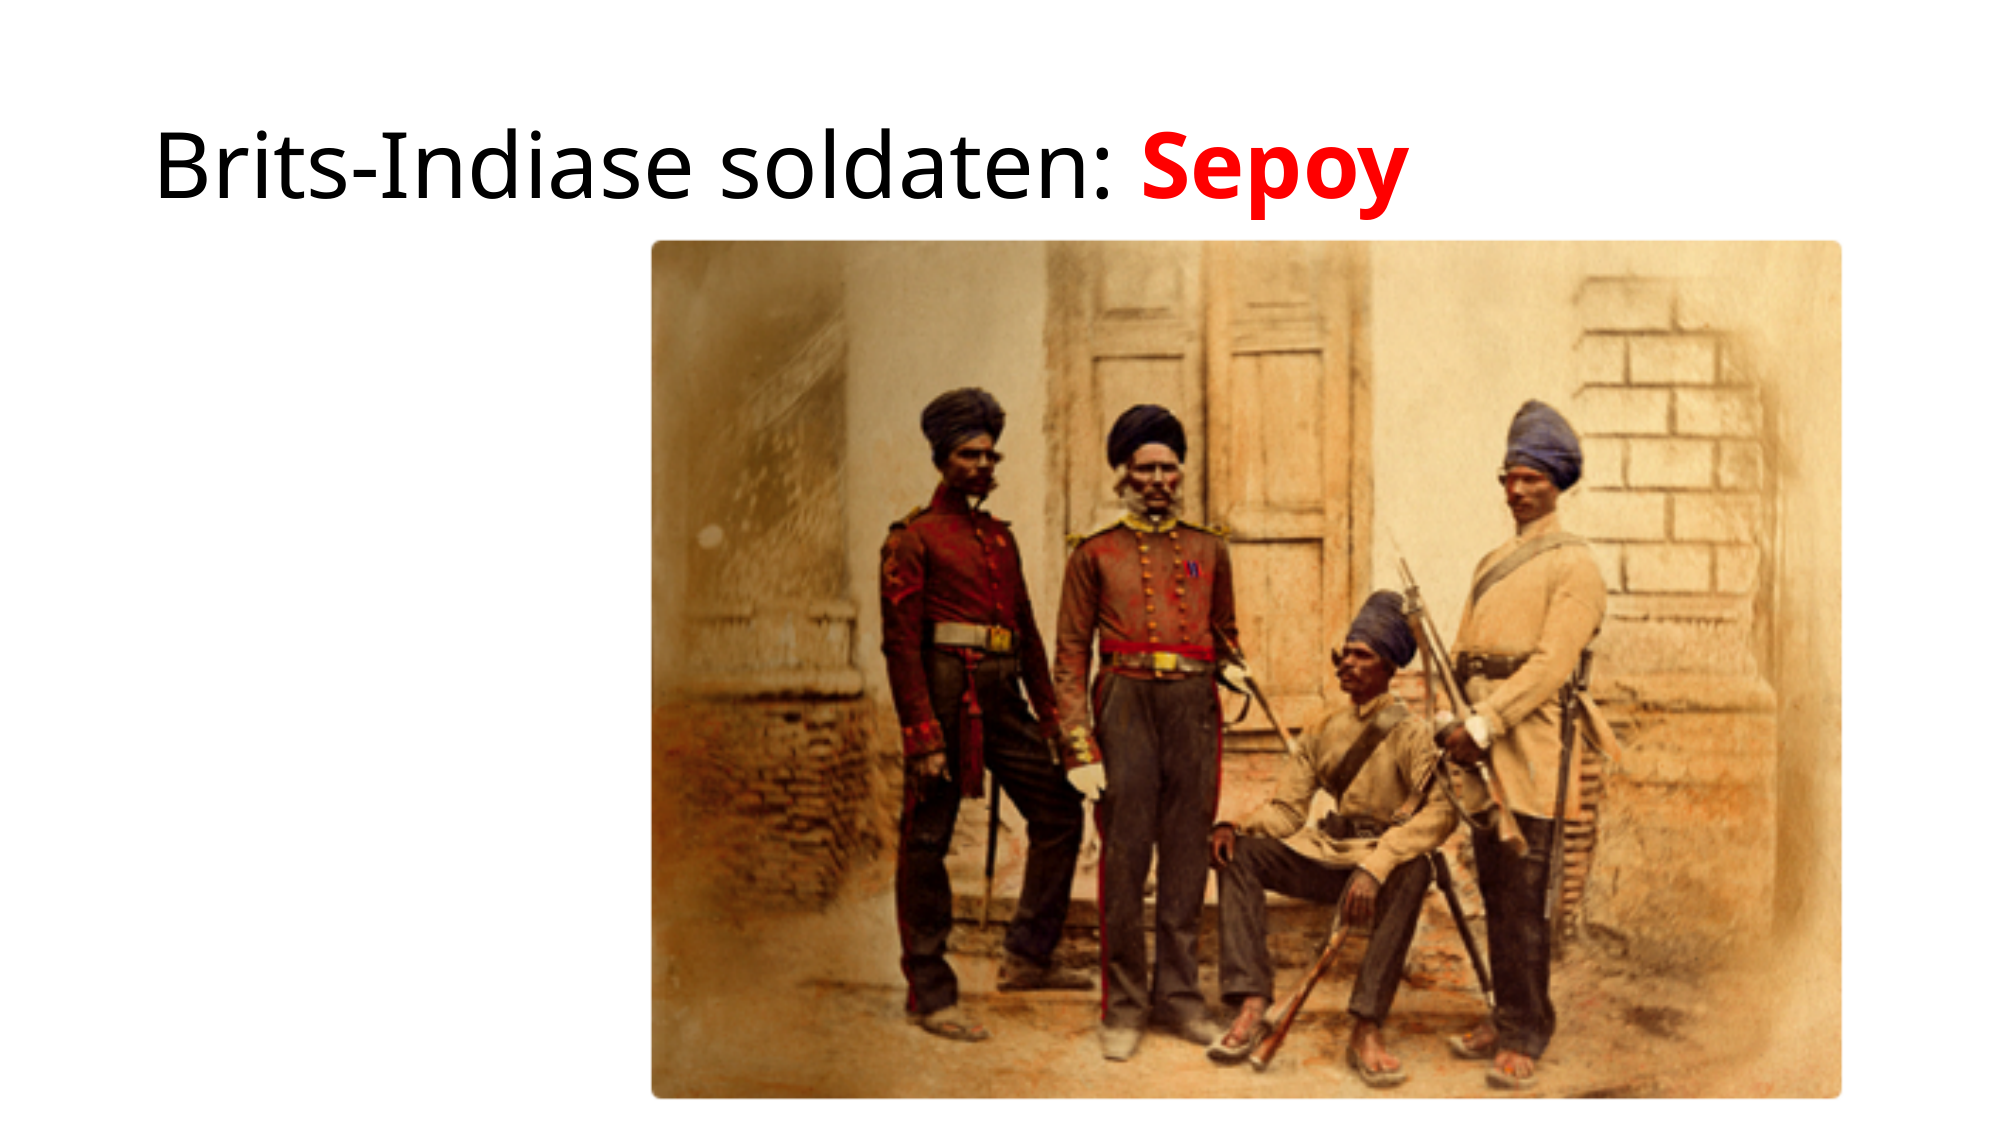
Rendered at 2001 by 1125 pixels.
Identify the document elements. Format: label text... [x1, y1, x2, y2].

picture [649, 238, 1846, 1103]
title Brits-Indiase soldaten: Sepoy [137, 59, 1863, 278]
